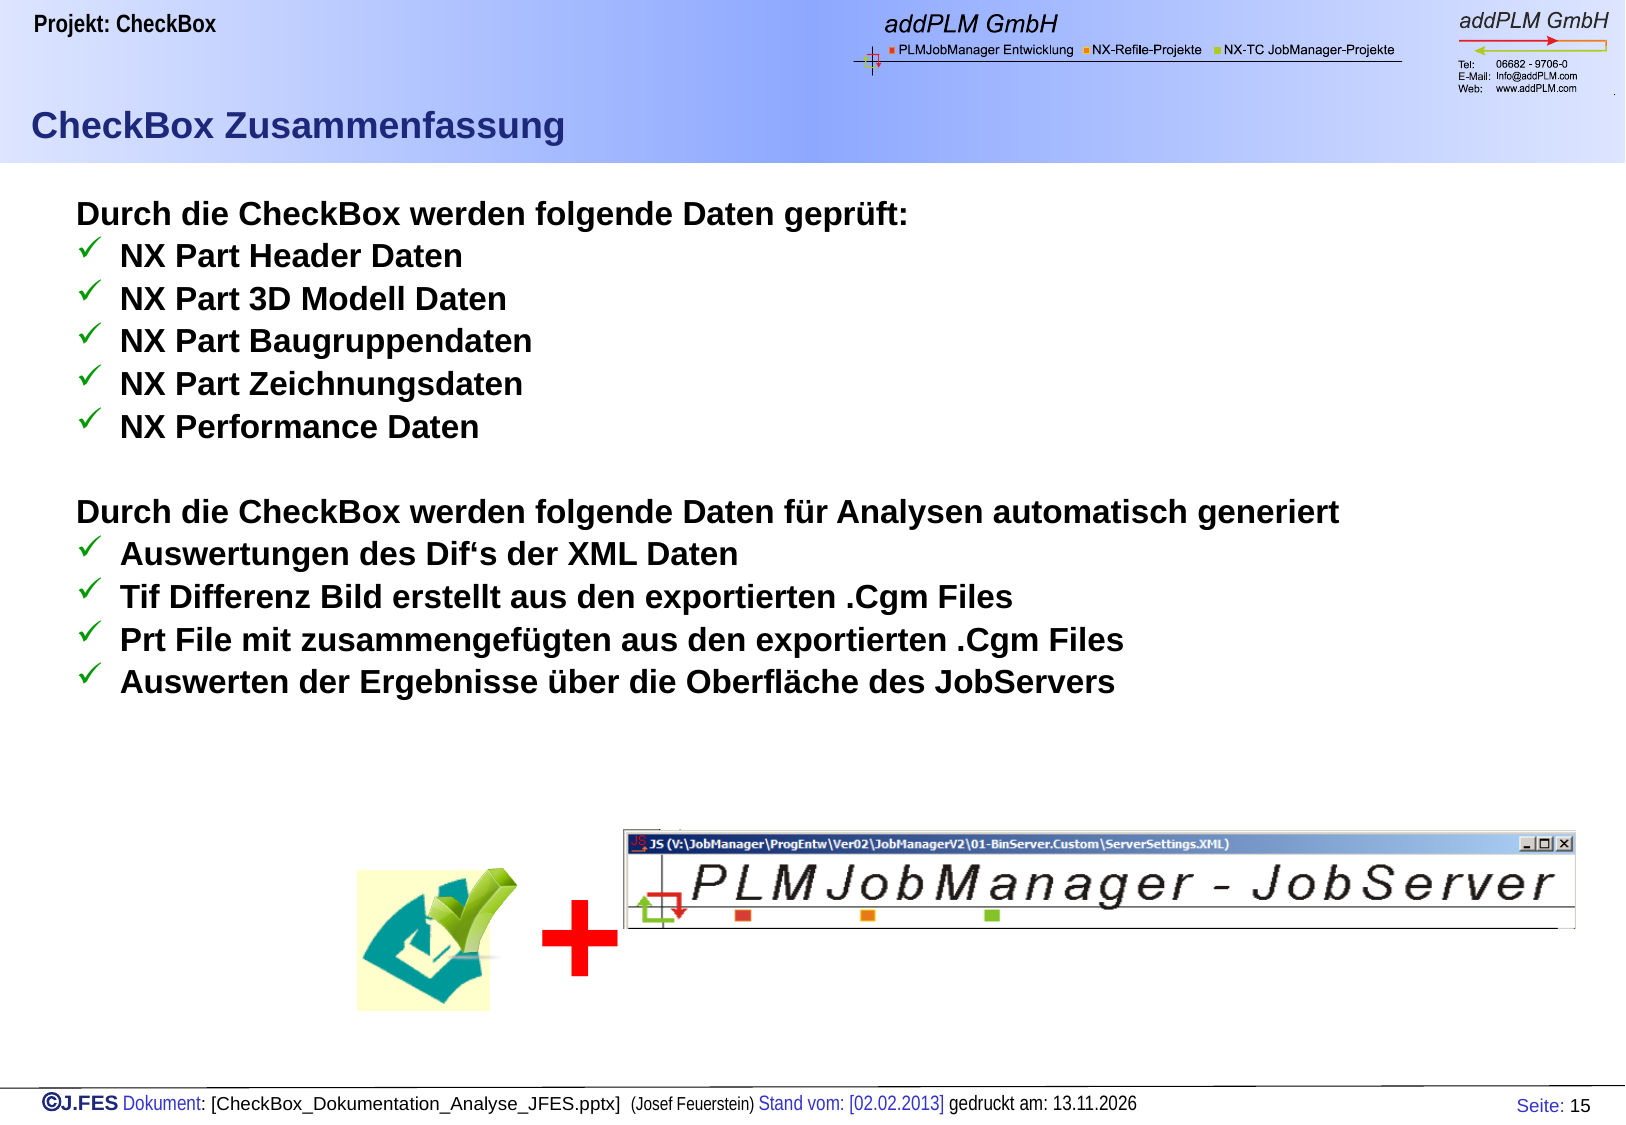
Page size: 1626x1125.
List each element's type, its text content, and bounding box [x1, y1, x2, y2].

list Durch die CheckBox werden folgende Daten geprüft: NX Part Header Daten NX Part 3D Modell Daten NX Part Baugruppendaten NX Part Zeichnungsdaten NX Performance Daten Durch die CheckBox werden folgende Daten für Analysen automatisch generiert Auswertungen des Dif‘s der XML Daten Tif Differenz Bild erstellt aus den exportierten .Cgm Files Prt File mit zusammengefügten aus den exportierten .Cgm Files Auswerten der Ergebnisse über die Oberfläche des JobServers [60, 189, 1524, 740]
picture [623, 829, 1576, 930]
text_box + [521, 831, 632, 1026]
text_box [357, 852, 525, 1011]
title CheckBox Zusammenfassung [30, 73, 1600, 138]
